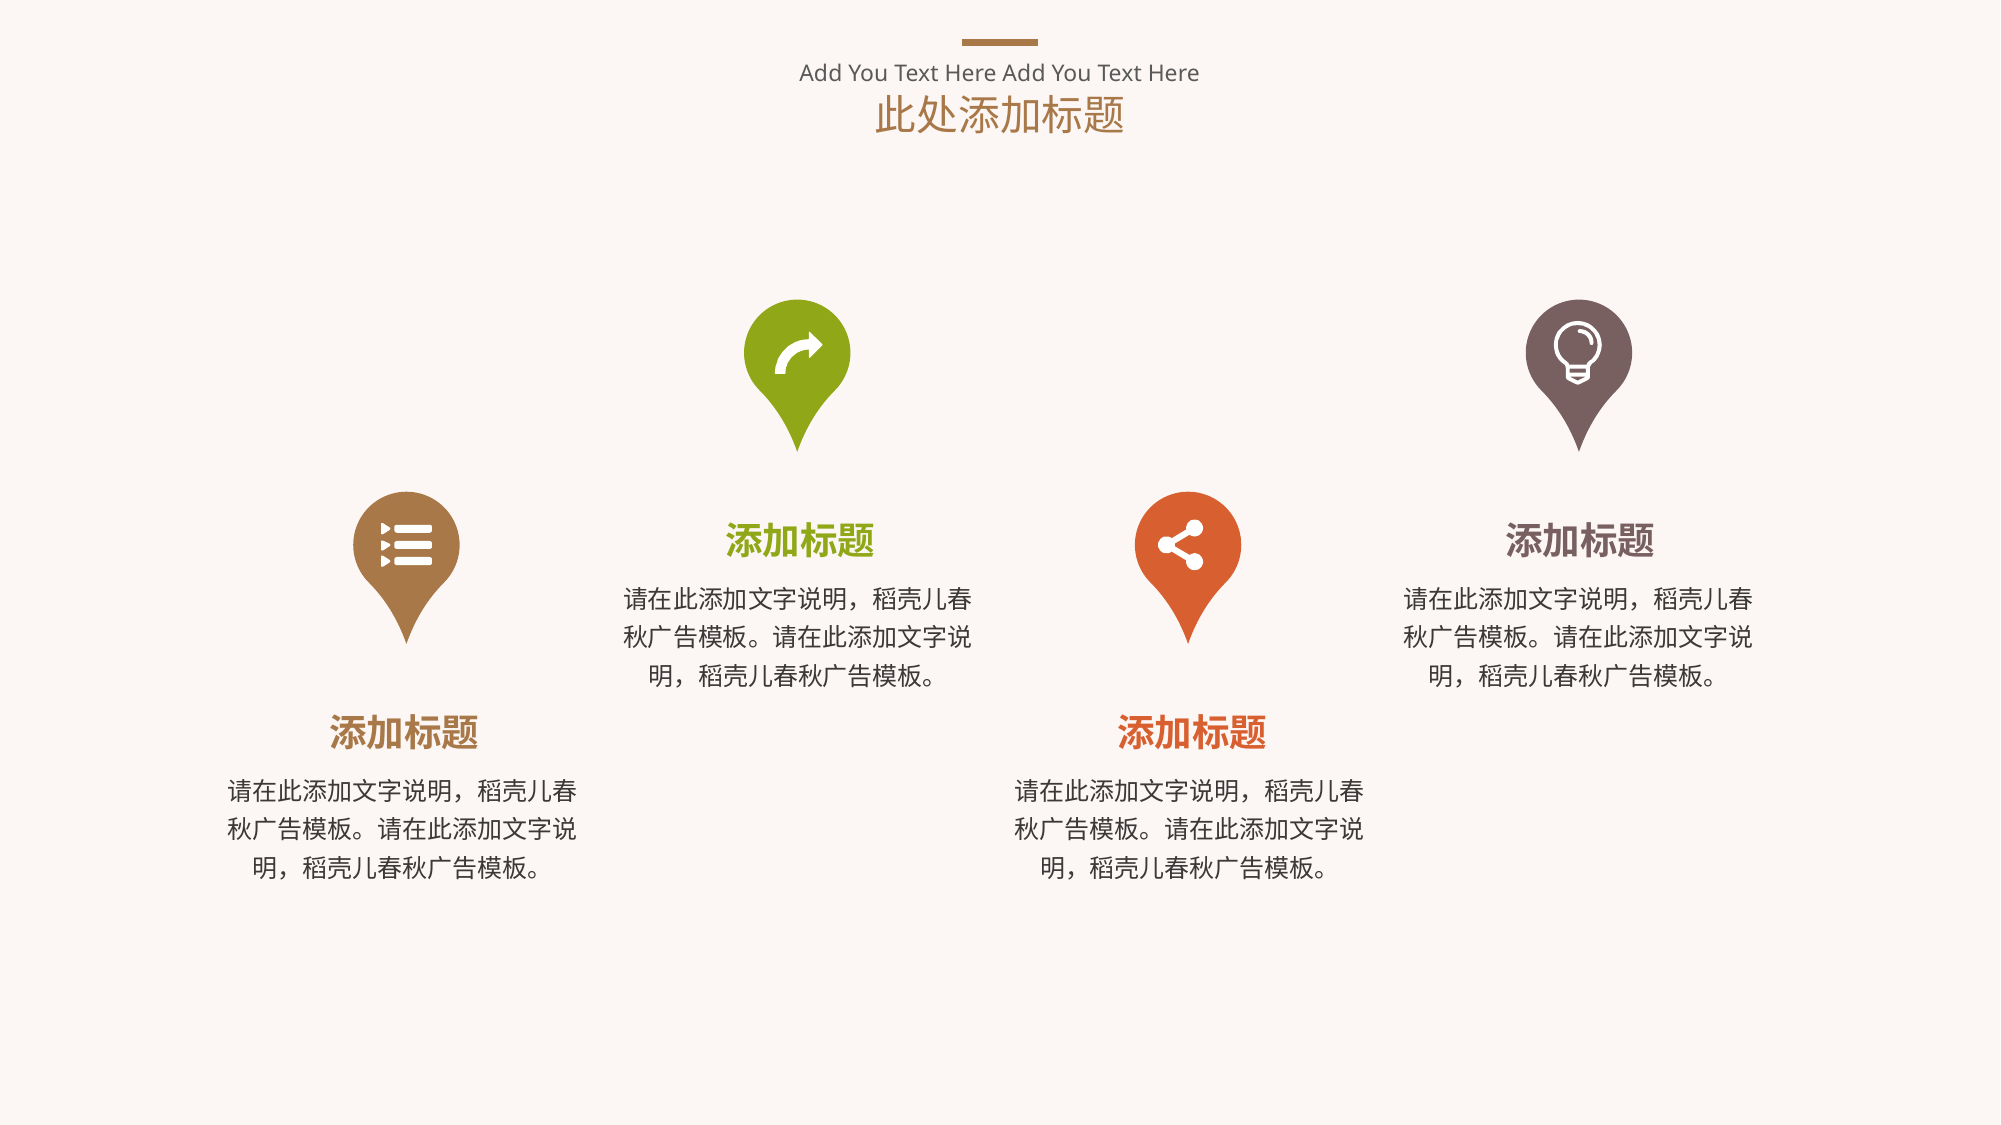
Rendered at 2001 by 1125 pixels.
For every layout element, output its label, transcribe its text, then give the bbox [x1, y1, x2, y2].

text_box [394, 556, 432, 566]
text_box 添加标题 [1101, 701, 1283, 758]
text_box 添加标题 [314, 701, 495, 758]
text_box [381, 540, 391, 551]
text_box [1553, 320, 1602, 385]
text_box 此处添加标题 [859, 93, 1141, 147]
text_box [1158, 519, 1204, 571]
text_box [381, 555, 391, 567]
text_box 请在此添加文字说明，稻壳儿春秋广告模板。请在此添加文字说明，稻壳儿春秋广告模板。 [200, 758, 604, 891]
text_box [774, 331, 823, 374]
text_box [394, 540, 432, 549]
text_box 请在此添加文字说明，稻壳儿春秋广告模板。请在此添加文字说明，稻壳儿春秋广告模板。 [596, 566, 1000, 699]
text_box 添加标题 [1490, 509, 1671, 566]
text_box [1524, 298, 1634, 455]
text_box [1133, 490, 1243, 647]
text_box 请在此添加文字说明，稻壳儿春秋广告模板。请在此添加文字说明，稻壳儿春秋广告模板。 [1376, 566, 1780, 699]
text_box [352, 490, 461, 647]
text_box [743, 298, 852, 455]
text_box [381, 523, 391, 535]
text_box 请在此添加文字说明，稻壳儿春秋广告模板。请在此添加文字说明，稻壳儿春秋广告模板。 [988, 758, 1392, 891]
text_box [394, 524, 432, 533]
text_box Add You Text Here Add You Text Here [770, 42, 1230, 93]
text_box 添加标题 [709, 509, 891, 566]
